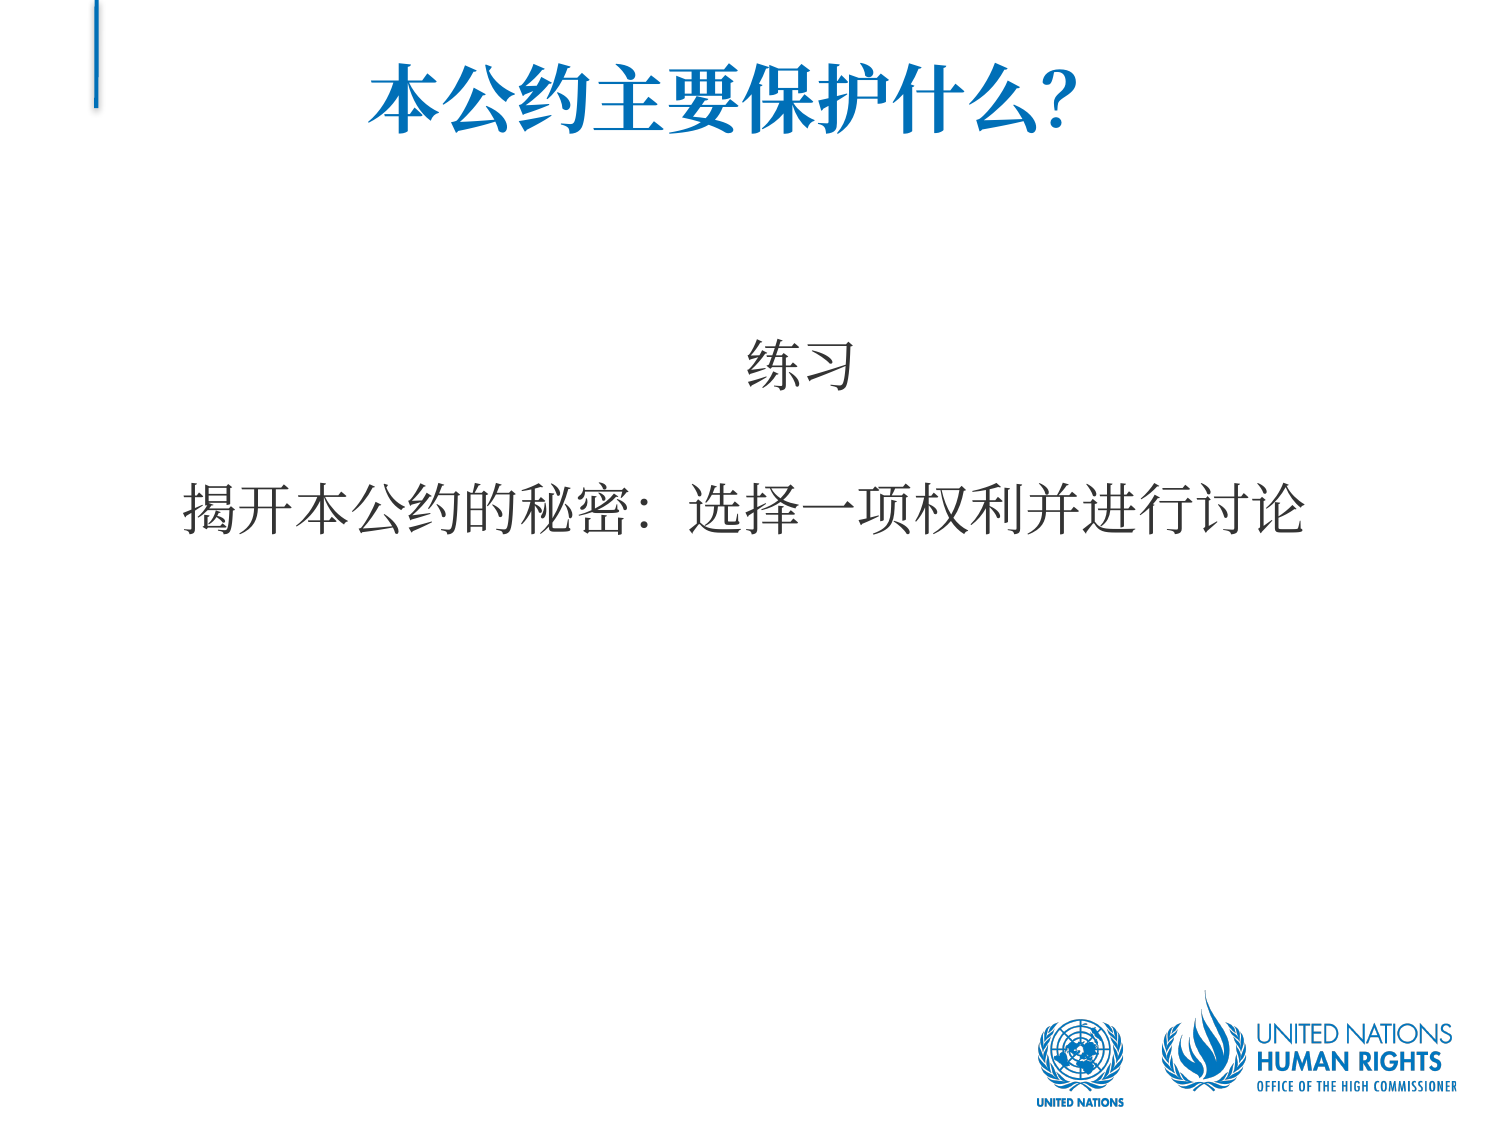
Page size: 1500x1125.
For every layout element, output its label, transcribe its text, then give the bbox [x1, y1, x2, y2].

text_box 练习 揭开本公约的秘密：选择一项权利并进行讨论 [166, 179, 1437, 939]
picture [1037, 990, 1457, 1107]
title 本公约主要保护什么？ [45, 45, 1437, 224]
